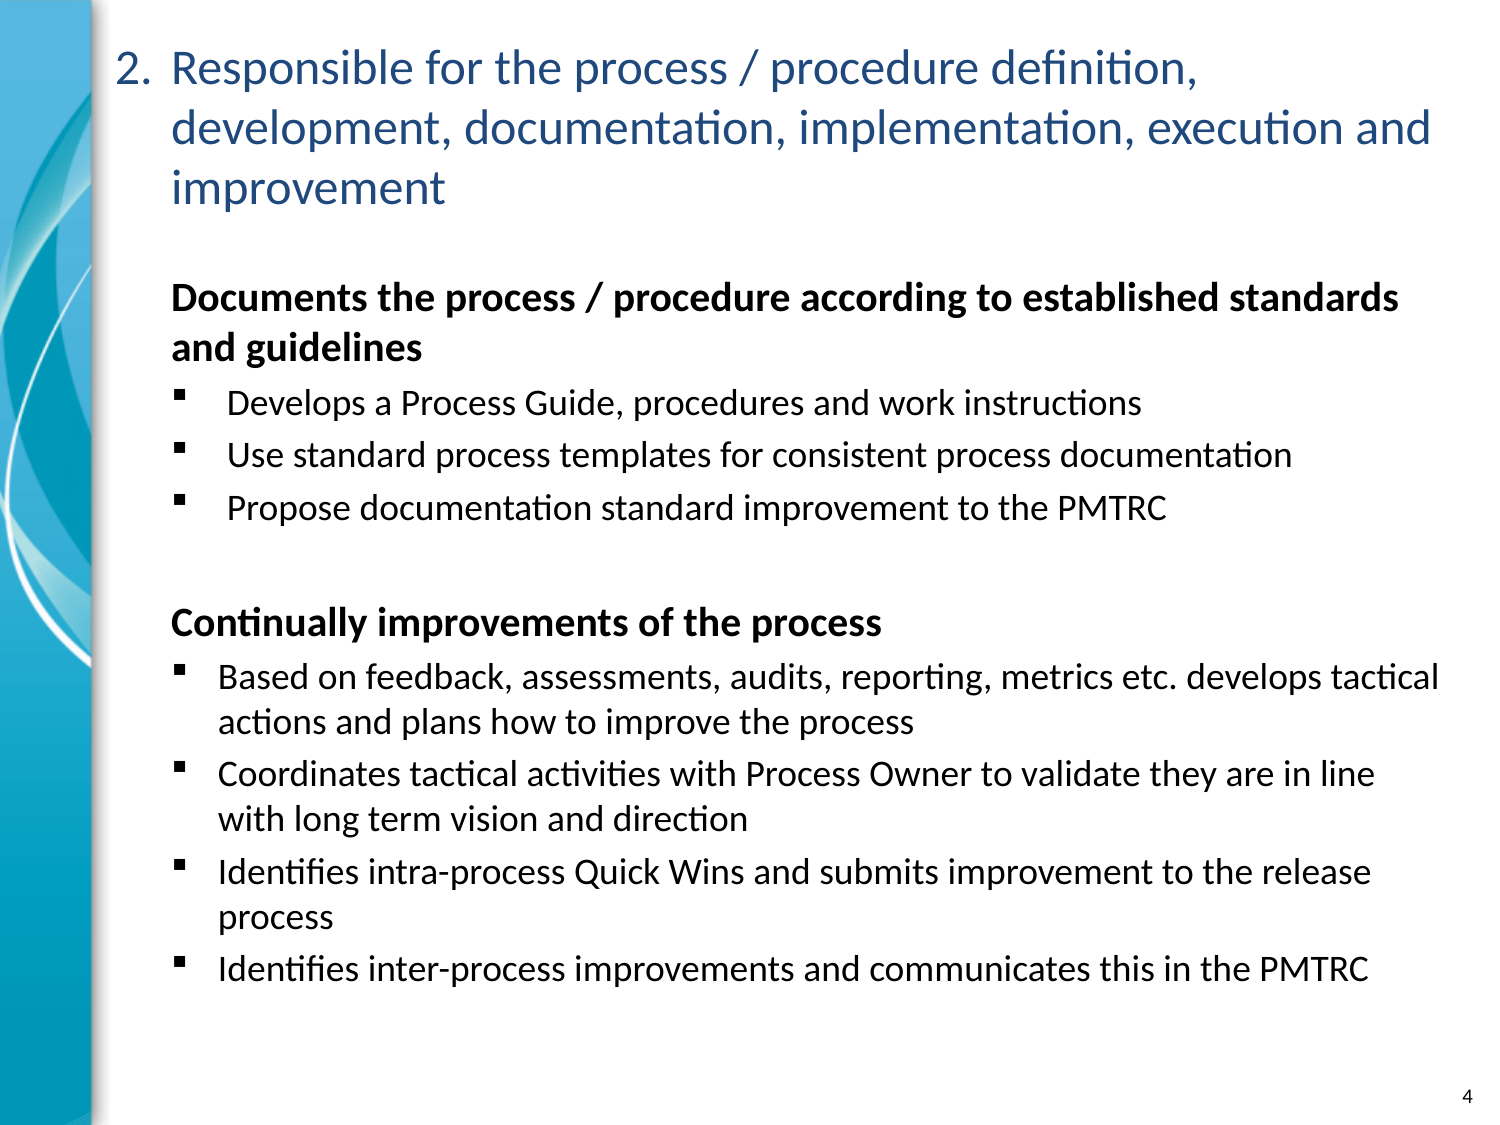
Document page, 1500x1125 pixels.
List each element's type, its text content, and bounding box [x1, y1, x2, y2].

text_box 4 [1437, 1074, 1488, 1111]
list Documents the process / procedure according to established standards and guidelines Develops a Process Guide, procedures and work instructions Use standard process templates for consistent process documentation Propose documentation standard improvement to the PMTRC Continually improvements of the process Based on feedback, assessments, audits, reporting, metrics etc. develops tactical actions and plans how to improve the process Coordinates tactical activities with Process Owner to validate they are in line with long term vision and direction Identifies intra-process Quick Wins and submits improvement to the release process Identifies inter-process improvements and communicates this in the PMTRC [99, 262, 1459, 1100]
picture [0, 0, 110, 1125]
title Responsible for the process / procedure definition, development, documentation, implementation, execution and improvement [99, 24, 1450, 225]
